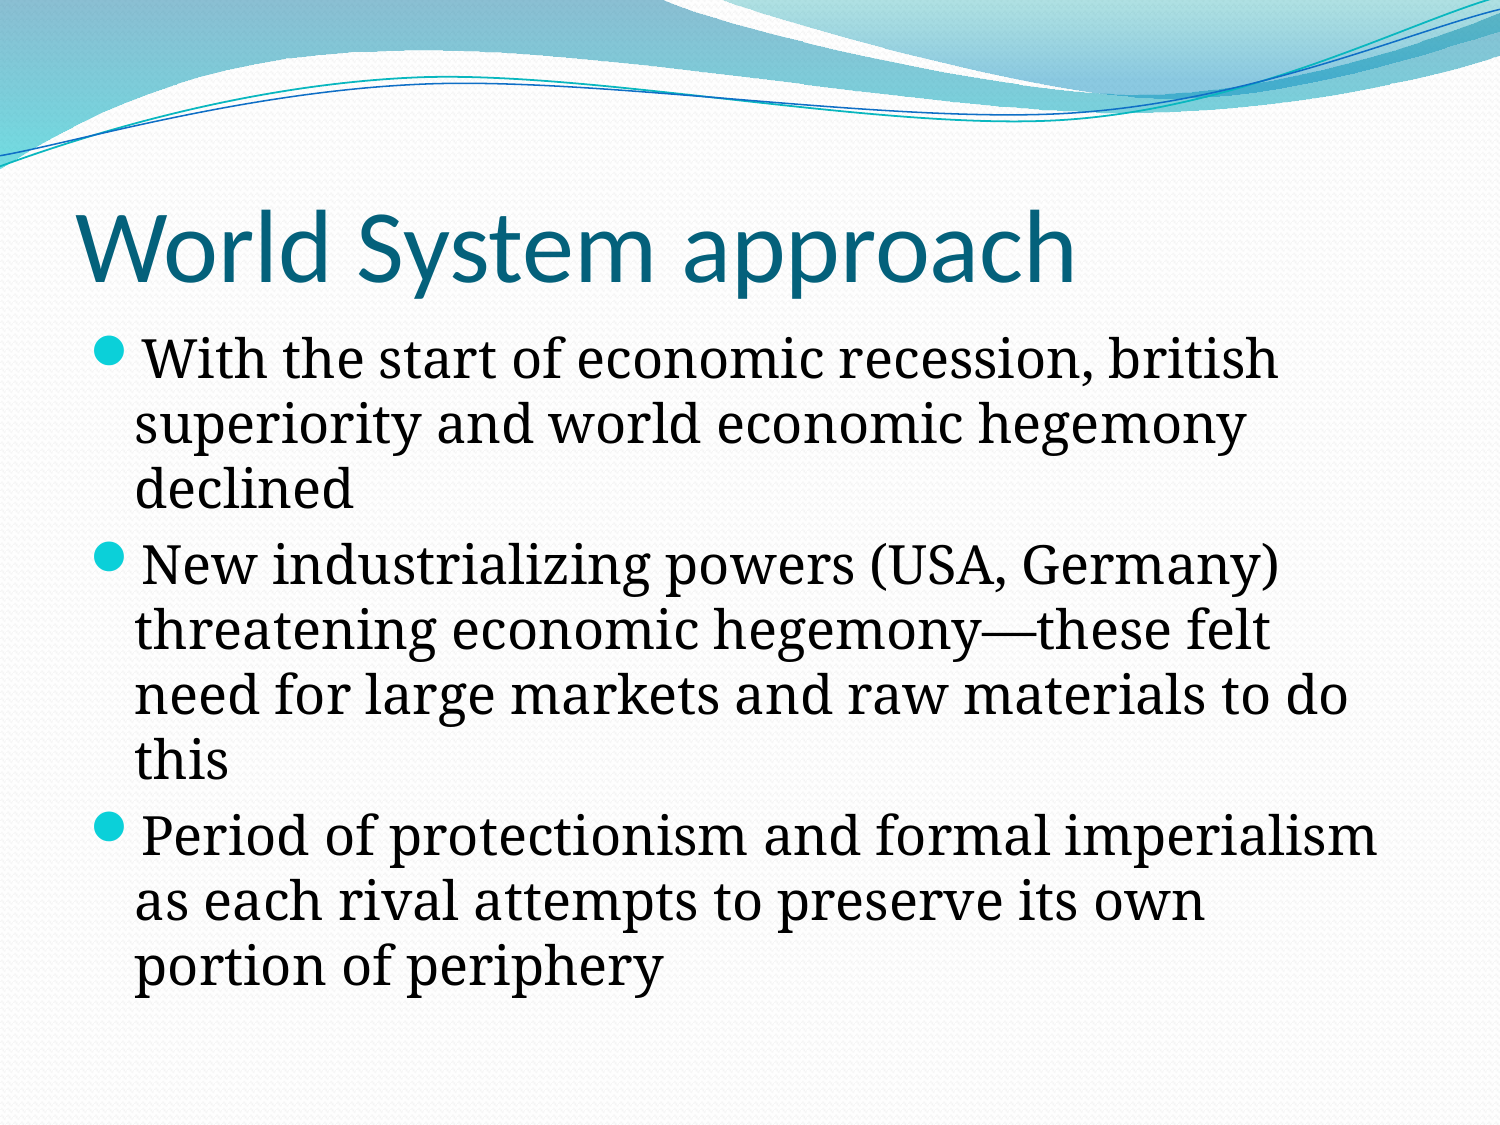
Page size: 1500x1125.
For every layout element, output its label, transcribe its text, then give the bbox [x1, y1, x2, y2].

list With the start of economic recession, british superiority and world economic hegemony declined New industrializing powers (USA, Germany) threatening economic hegemony—these felt need for large markets and raw materials to do this Period of protectionism and formal imperialism as each rival attempts to preserve its own portion of periphery [75, 317, 1425, 1038]
title World System approach [75, 115, 1425, 303]
